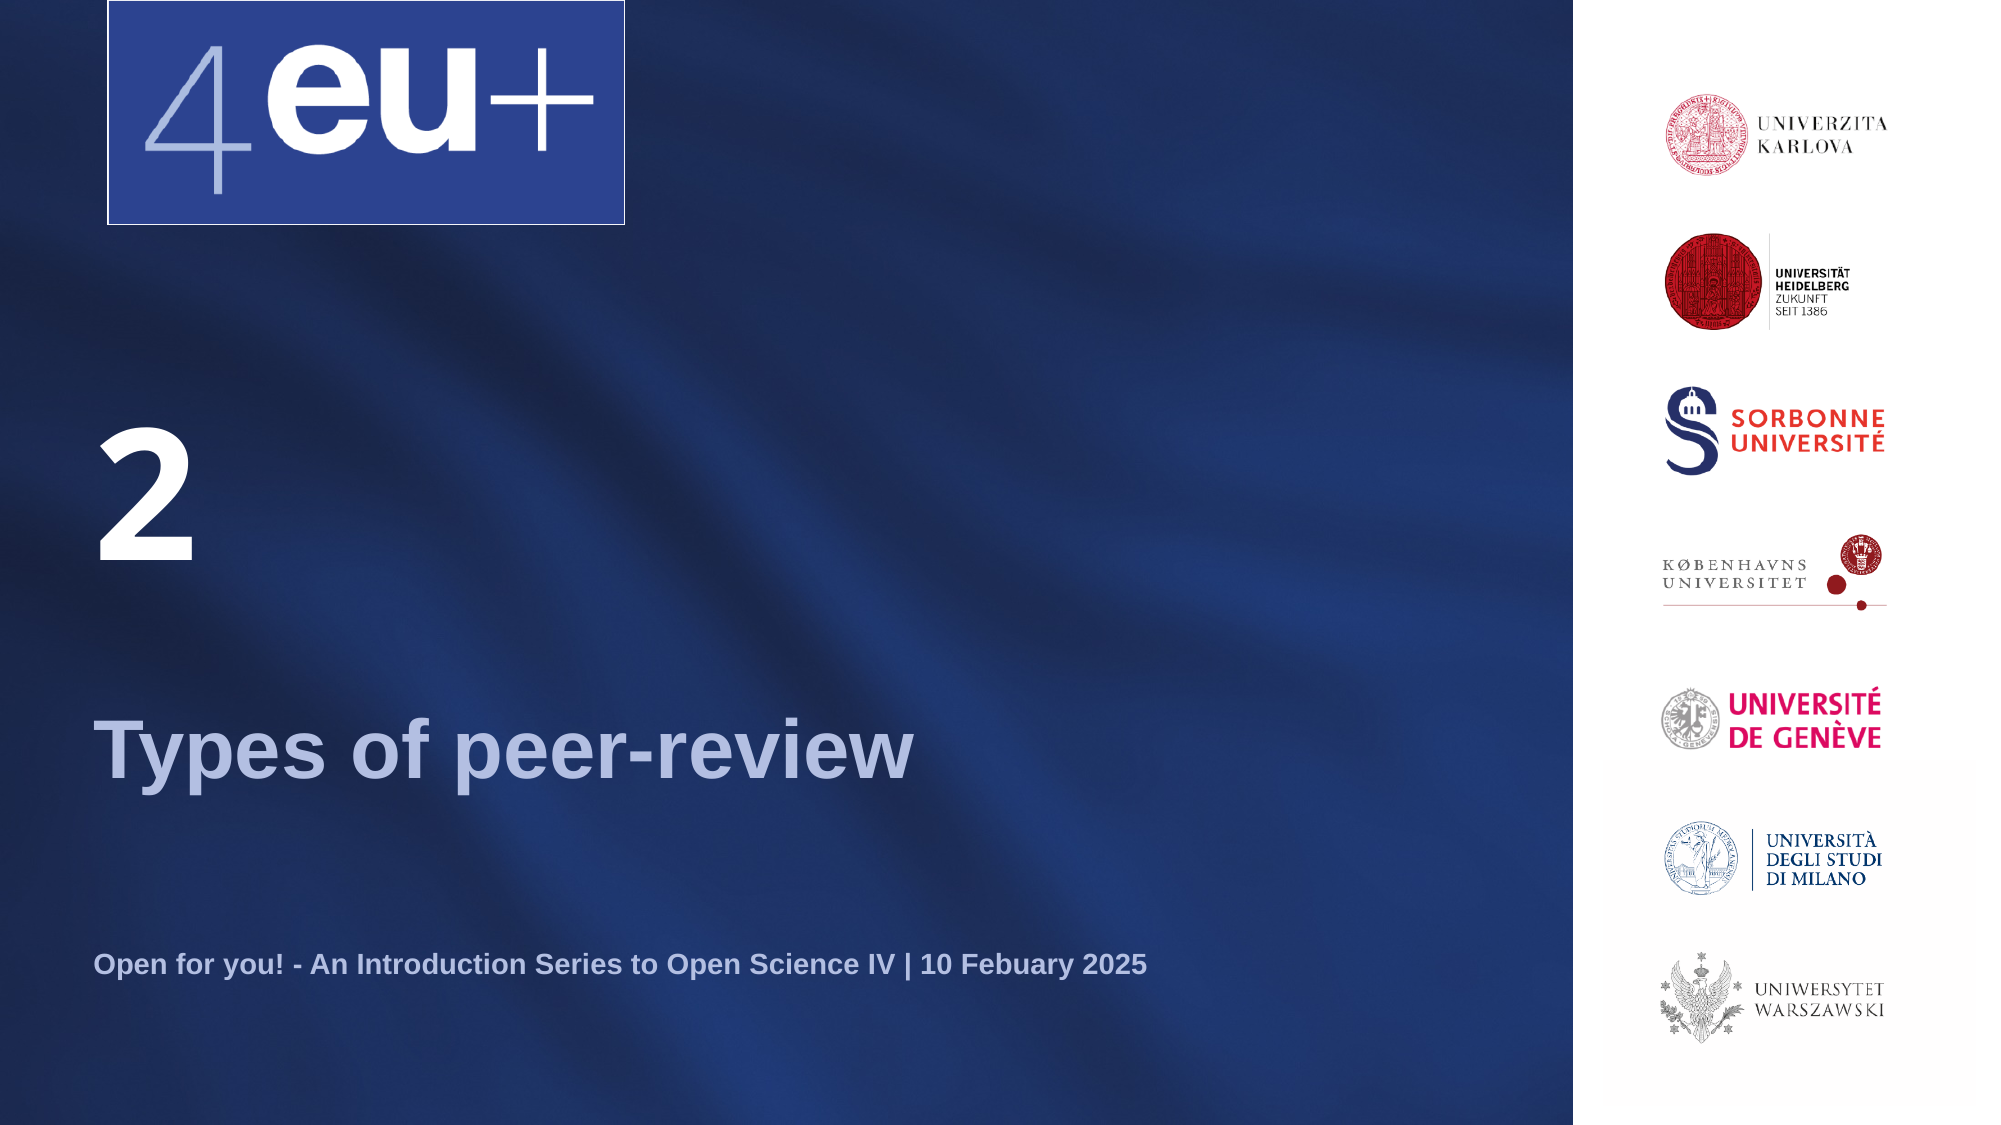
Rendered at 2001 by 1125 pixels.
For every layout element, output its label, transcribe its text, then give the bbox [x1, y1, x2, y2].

title 2 [78, 461, 1496, 738]
picture [1590, 19, 1976, 1106]
picture [0, 0, 1573, 1125]
subtitle Types of peer-review [78, 726, 1495, 899]
footer Open for you! - An Introduction Series to Open Science IV | 10 Febuary 2025 [78, 937, 1495, 1081]
